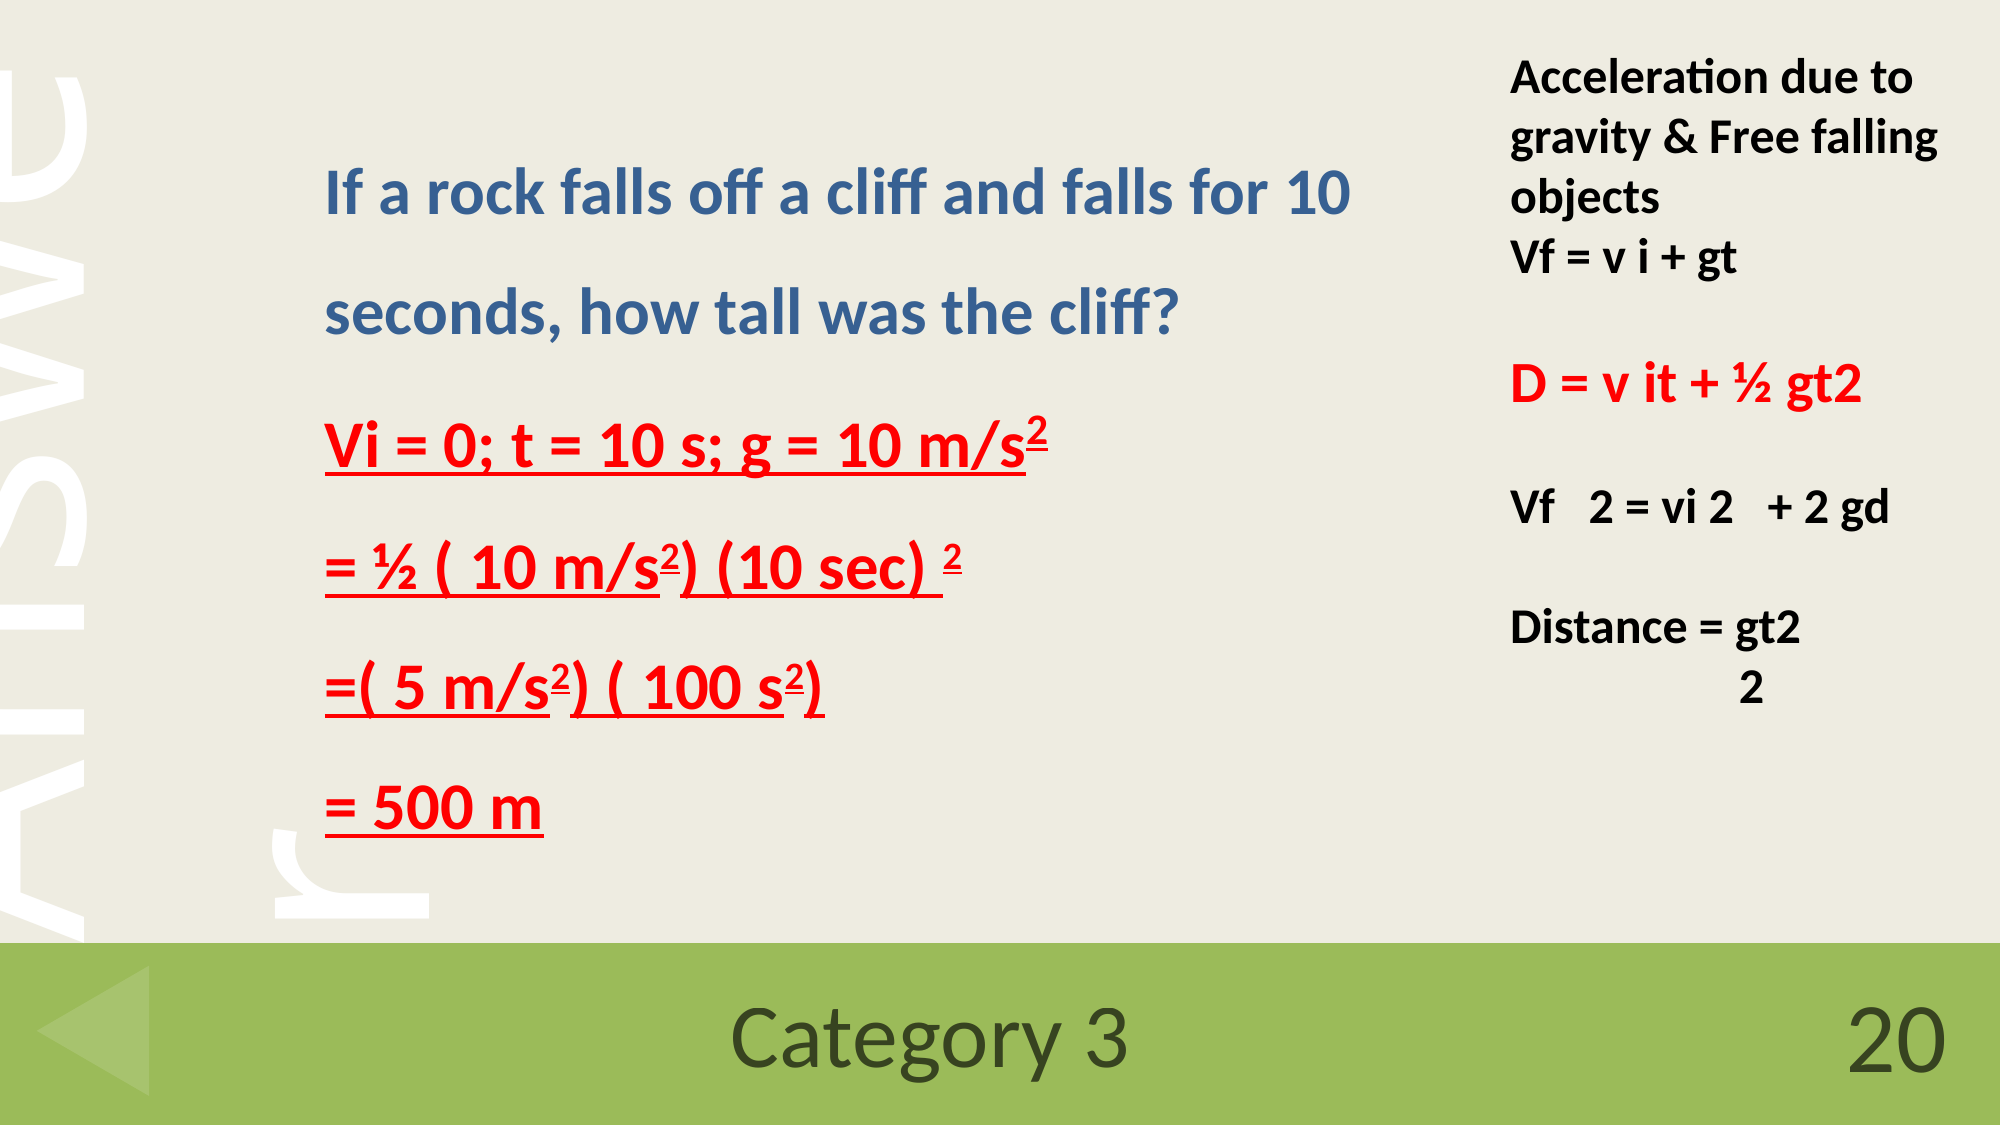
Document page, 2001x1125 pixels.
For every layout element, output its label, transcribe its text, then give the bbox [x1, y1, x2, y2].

list If a rock falls off a cliff and falls for 10 seconds, how tall was the cliff? Vi = 0; t = 10 s; g = 10 m/s2 = ½ ( 10 m/s2) (10 sec) 2 =( 5 m/s2) ( 100 s2) = 500 m [309, 80, 1423, 870]
list 20 [1831, 967, 1963, 1097]
title Category 3 [30, 937, 1831, 1125]
text_box Acceleration due to gravity & Free falling objects Vf = v i + gt D = v it + ½ gt2 Vf 2 = vi 2 + 2 gd Distance = gt2 2 [1495, 36, 1960, 722]
